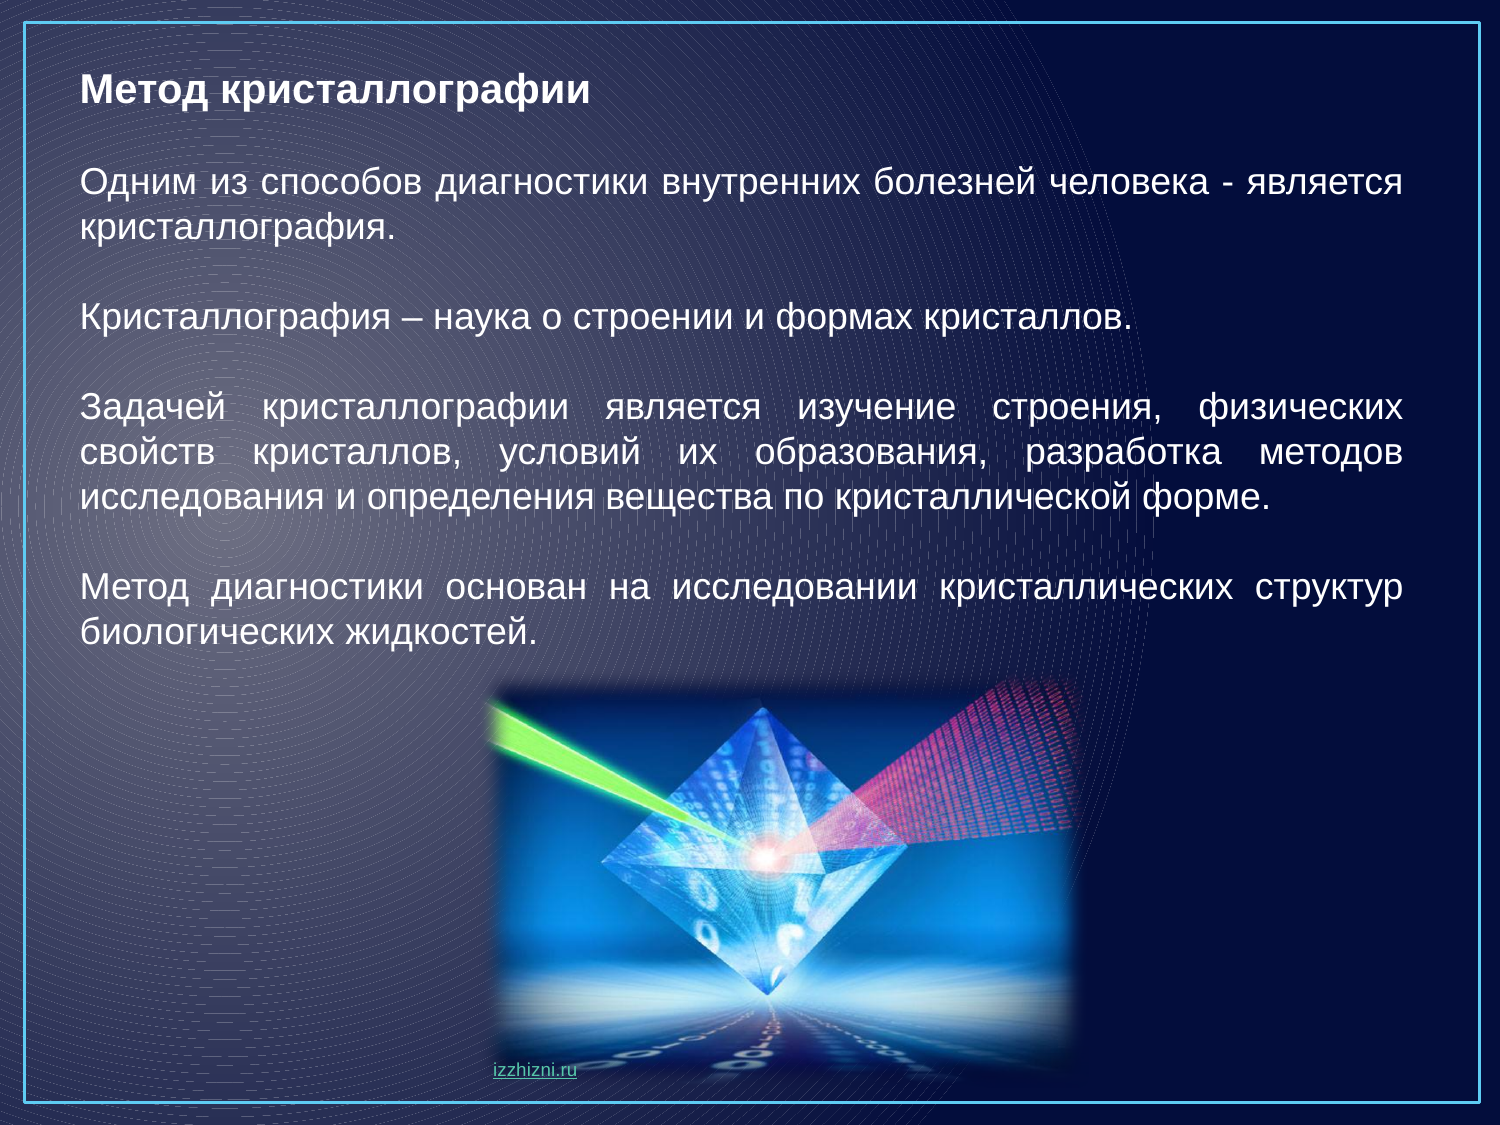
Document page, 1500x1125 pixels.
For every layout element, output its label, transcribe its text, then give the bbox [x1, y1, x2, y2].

text_box Метод кристаллографии Одним из способов диагностики внутренних болезней человека - является кристаллография. Кристаллография – наука о строении и формах кристаллов. Задачей кристаллографии является изучение строения, физических свойств кристаллов, условий их образования, разработка методов исследования и определения вещества по кристаллической форме. Метод диагностики основан на исследовании кристаллических структур биологических жидкостей. [64, 54, 1420, 705]
picture [478, 668, 1089, 1089]
